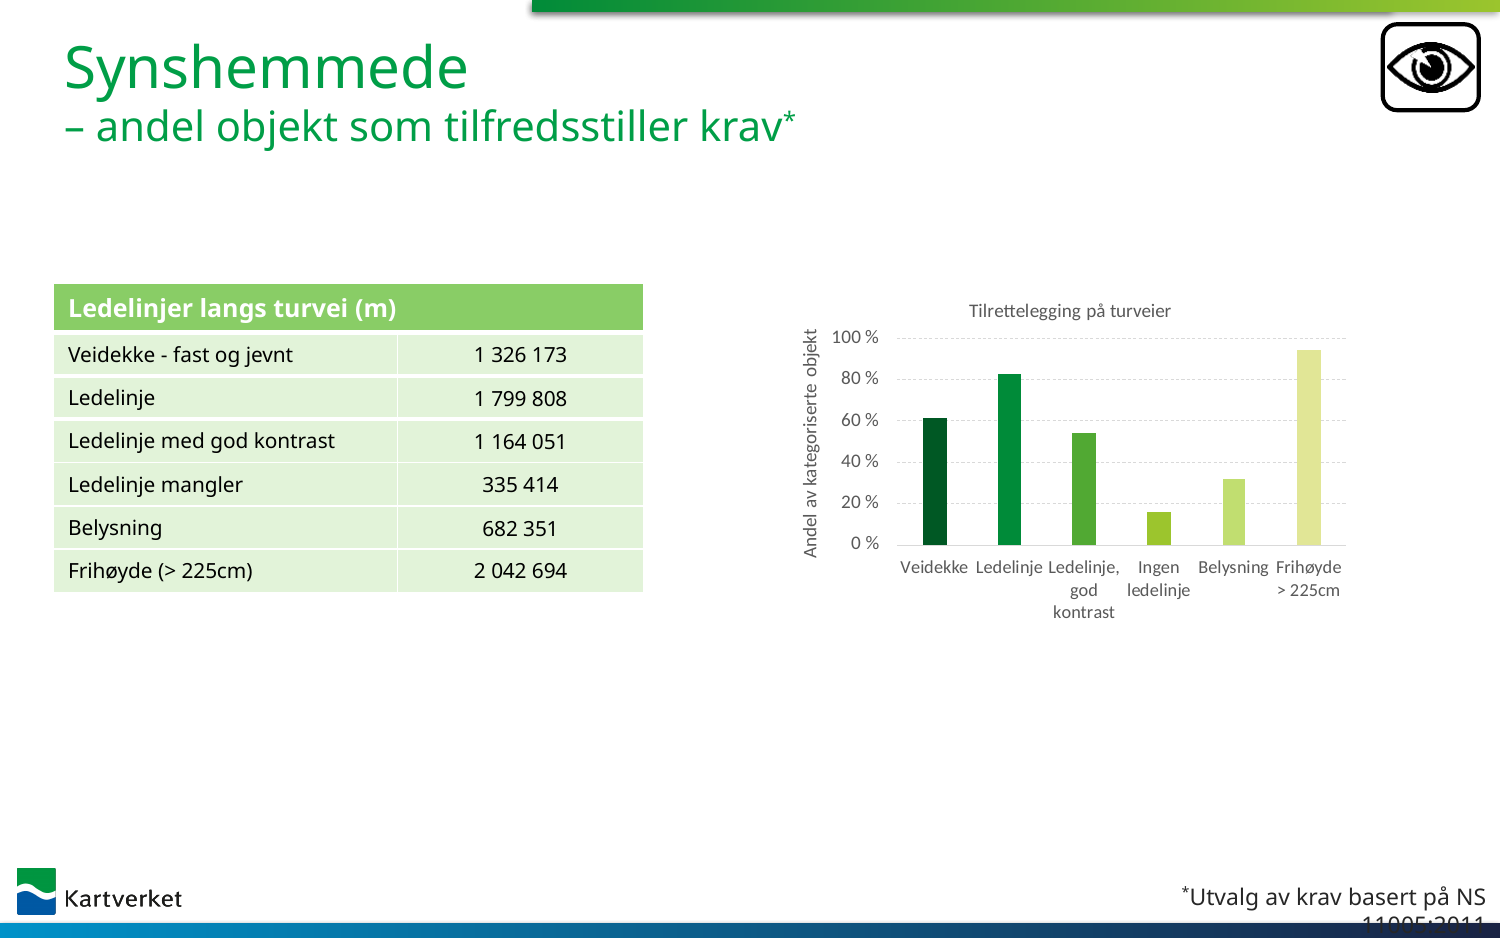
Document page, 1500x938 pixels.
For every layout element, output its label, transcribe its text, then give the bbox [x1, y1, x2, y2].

picture [791, 291, 1349, 630]
table_cell 1 799 808 [398, 378, 643, 417]
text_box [1382, 24, 1480, 111]
text_box *Utvalg av krav basert på NS 11005:2011 [1068, 873, 1500, 938]
table_cell Veidekke - fast og jevnt [54, 335, 397, 374]
table_cell Frihøyde (> 225cm) [54, 550, 397, 592]
table_cell Ledelinje mangler [54, 463, 397, 505]
table_cell 1 164 051 [398, 421, 643, 462]
table_cell Ledelinje [54, 378, 397, 417]
table_cell Ledelinje med god kontrast [54, 421, 397, 462]
table_cell Belysning [54, 507, 397, 548]
table_cell 2 042 694 [398, 550, 643, 592]
table_cell 682 351 [398, 507, 643, 548]
table_cell 1 326 173 [398, 335, 643, 374]
table_cell 335 414 [398, 463, 643, 505]
table_header Ledelinjer langs turvei (m) [54, 284, 643, 330]
text_box Synshemmede – andel objekt som tilfredsstiller krav* [49, 24, 1431, 158]
